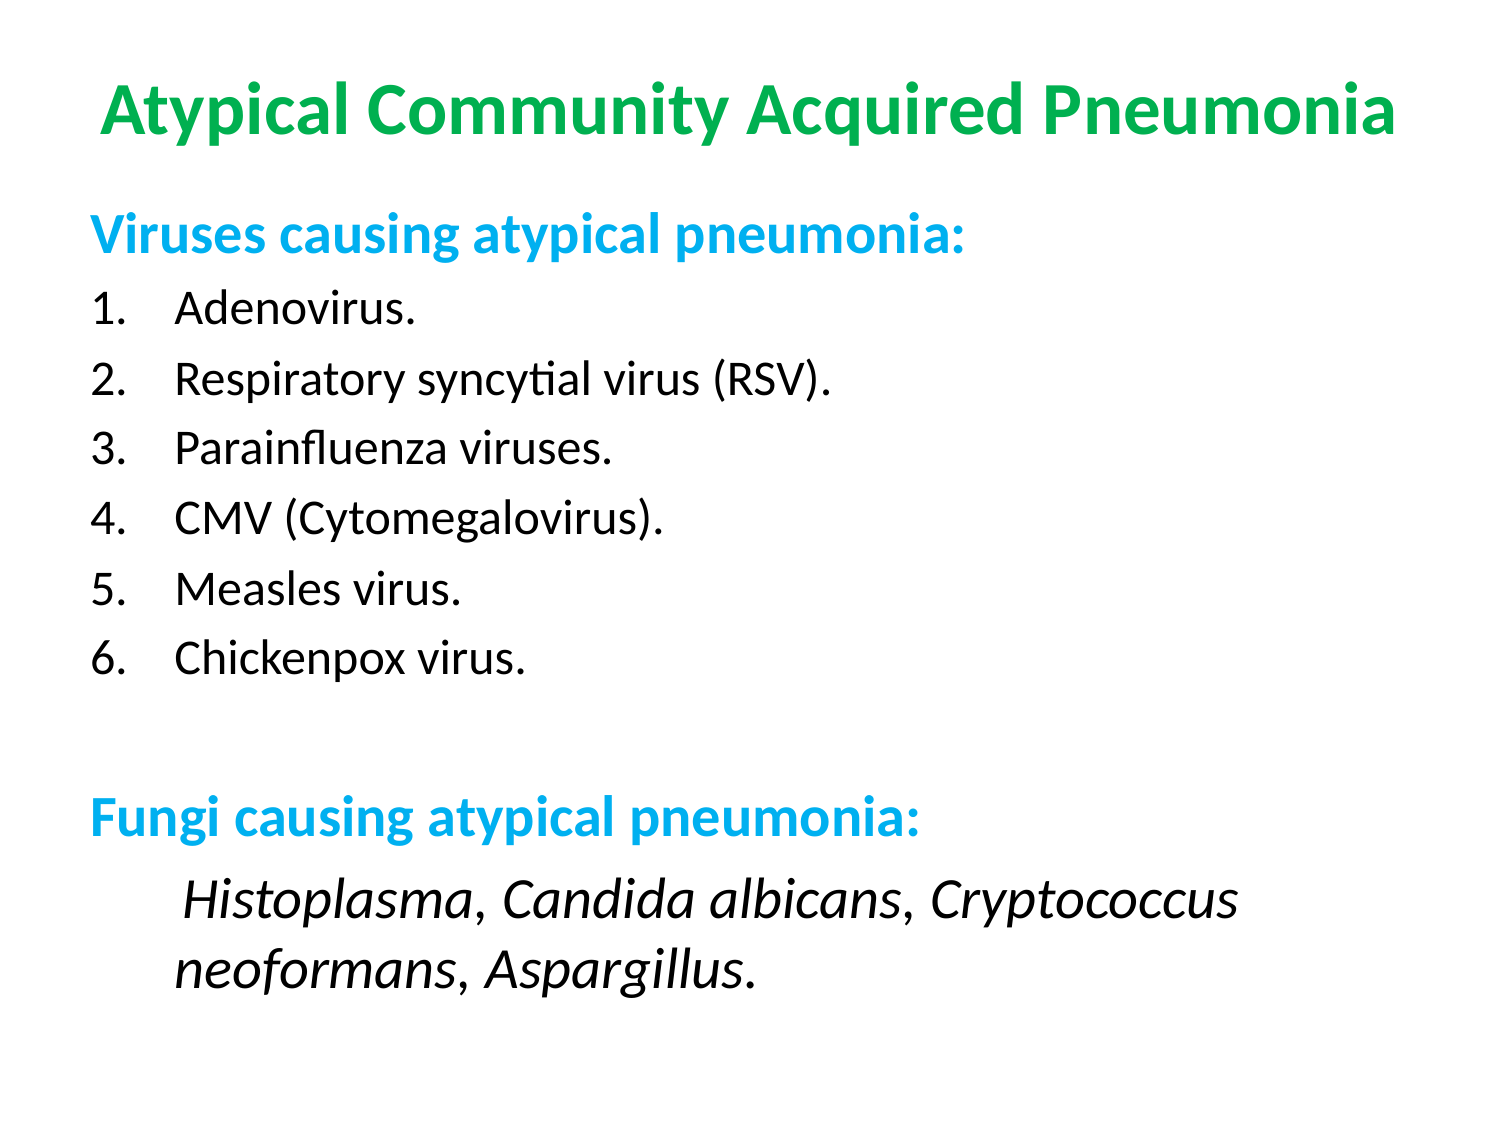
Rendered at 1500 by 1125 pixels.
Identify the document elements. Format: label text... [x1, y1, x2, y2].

list Viruses causing atypical pneumonia: Adenovirus. Respiratory syncytial virus (RSV). Parainfluenza viruses. CMV (Cytomegalovirus). Measles virus. Chickenpox virus. Fungi causing atypical pneumonia: Histoplasma, Candida albicans, Cryptococcus neoformans, Aspargillus. [75, 187, 1425, 1055]
title Atypical Community Acquired Pneumonia [75, 45, 1425, 164]
